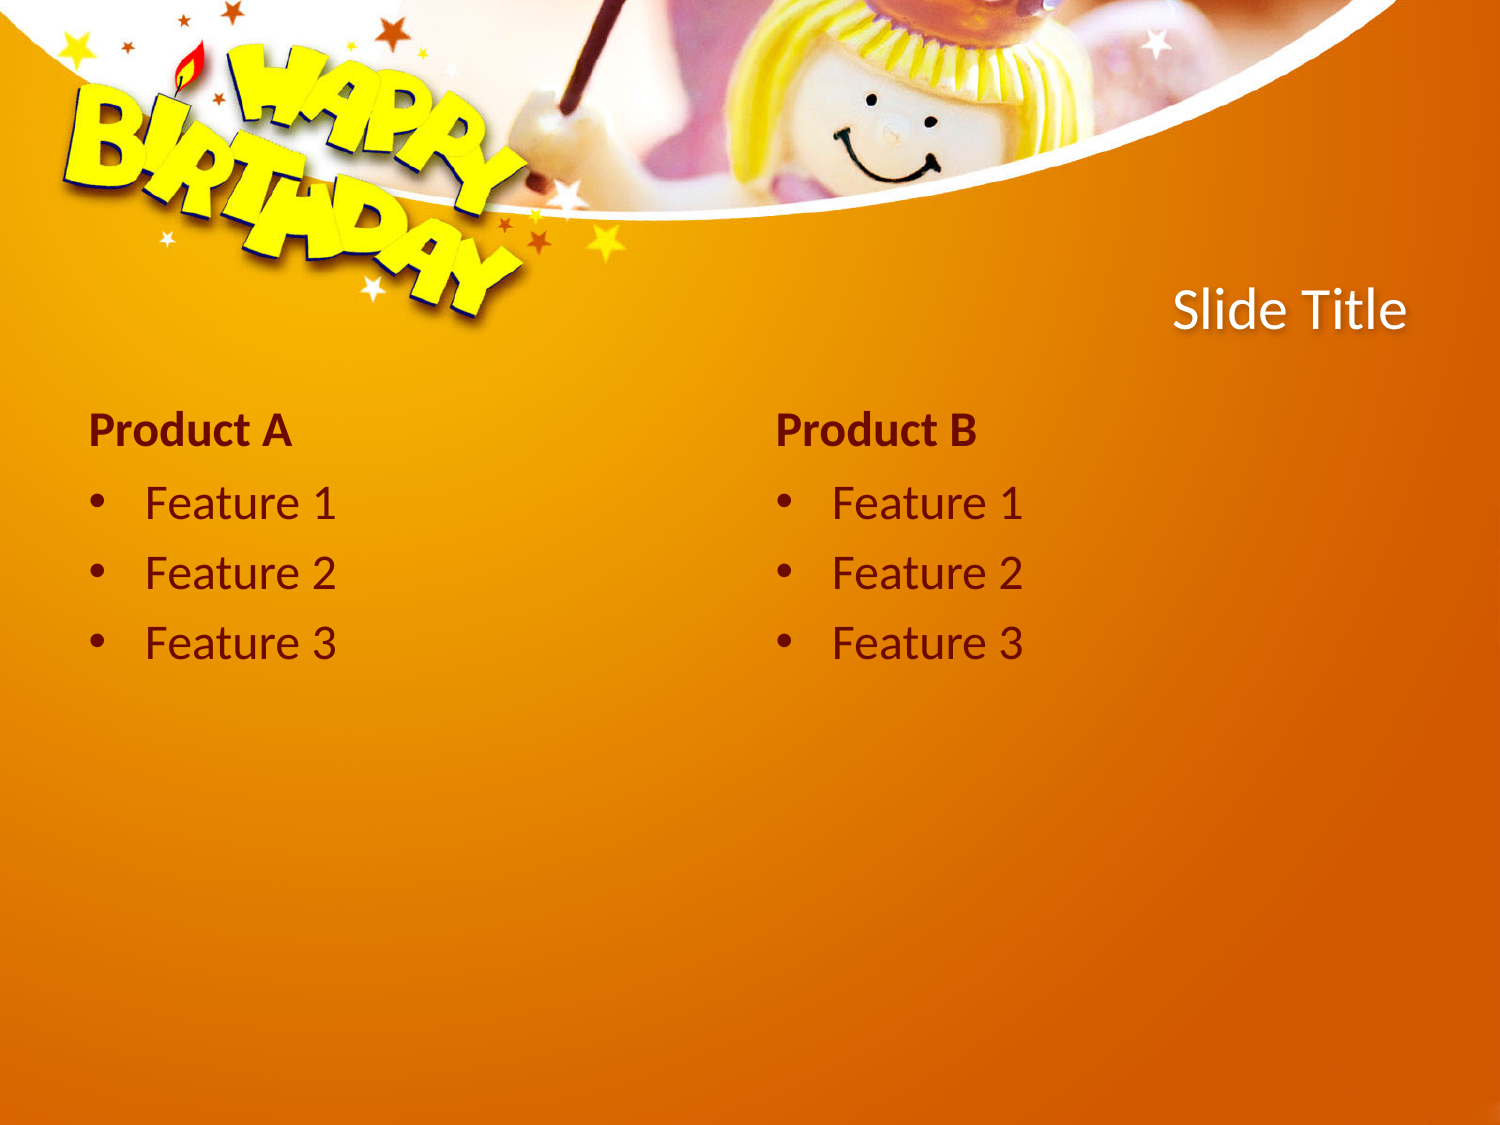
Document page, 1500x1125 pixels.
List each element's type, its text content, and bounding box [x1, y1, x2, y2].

list Product B [760, 358, 1424, 462]
list Feature 1 Feature 2 Feature 3 [73, 462, 737, 961]
list Feature 1 Feature 2 Feature 3 [760, 462, 1424, 961]
list Product A [73, 358, 737, 462]
picture [0, 0, 1500, 1125]
title Slide Title [73, 261, 1424, 350]
